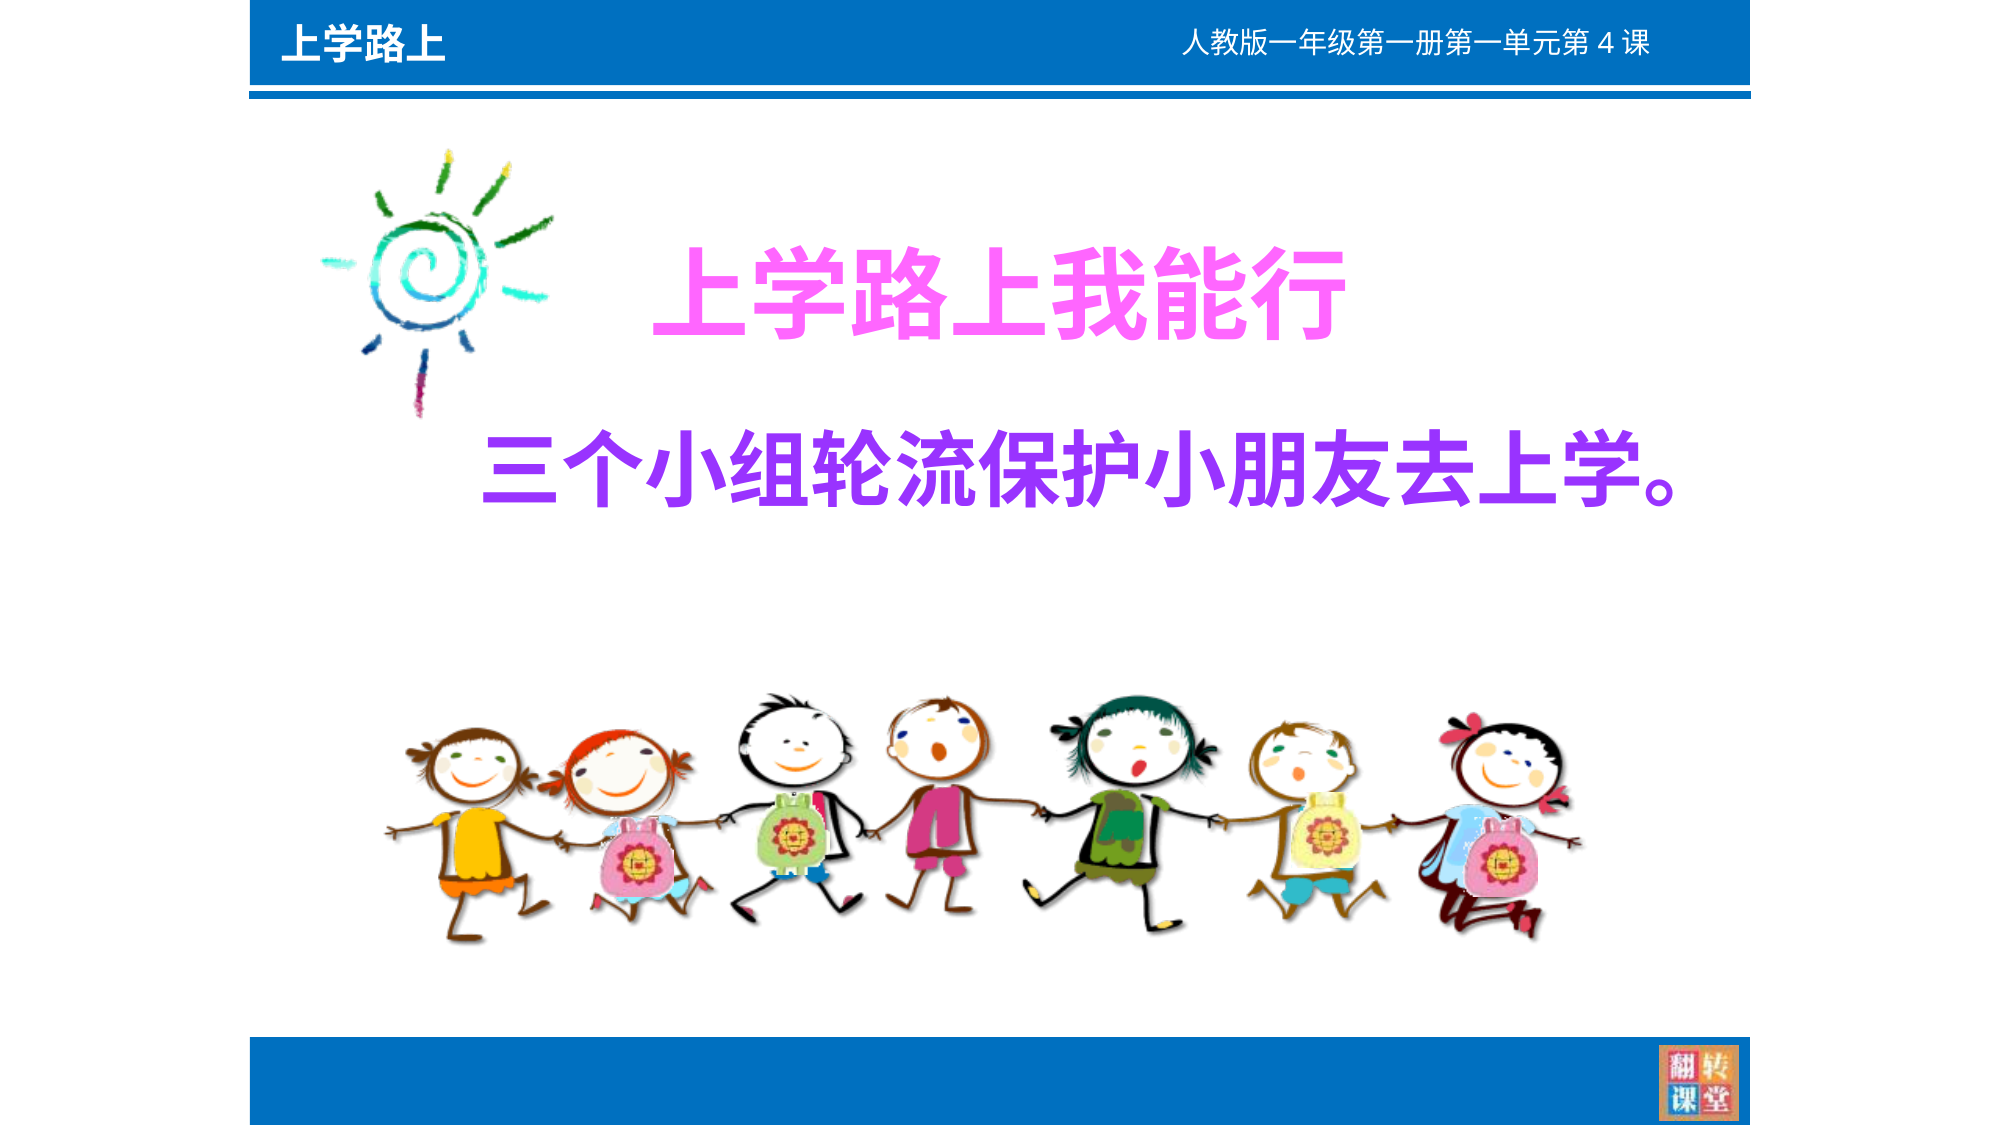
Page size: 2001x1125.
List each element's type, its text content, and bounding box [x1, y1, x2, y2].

picture [1659, 1045, 1739, 1121]
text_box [287, 678, 1633, 961]
text_box 人教版一年级第一册第一单元第4课 [1166, 17, 1733, 67]
text_box 三个小组轮流保护小朋友去上学。 [463, 409, 1713, 525]
picture [299, 109, 584, 459]
text_box [249, 1036, 1751, 1125]
text_box [249, 91, 1751, 99]
text_box 上学路上 [265, 10, 1026, 76]
text_box [249, 0, 1751, 86]
text_box 上学路上我能行 [635, 224, 1365, 360]
